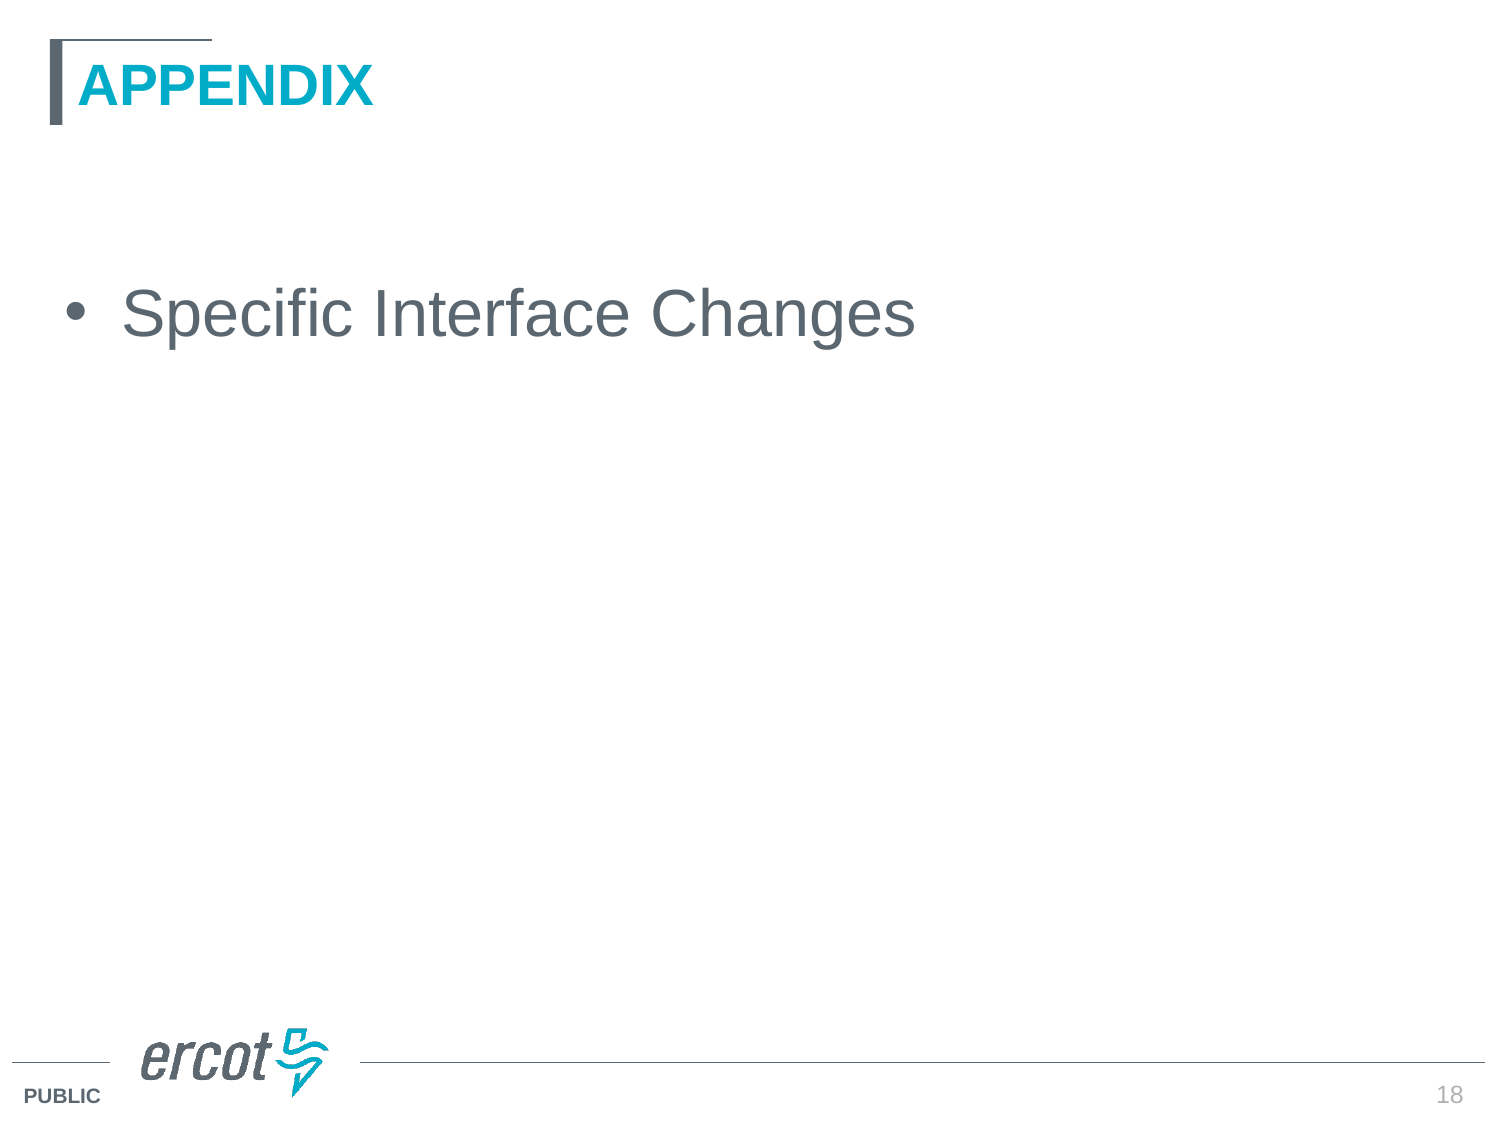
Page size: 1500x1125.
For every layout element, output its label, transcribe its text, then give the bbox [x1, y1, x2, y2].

title APPENDIX [62, 39, 1450, 228]
list Specific Interface Changes [50, 262, 1450, 972]
slide_number 18 [1412, 1076, 1488, 1112]
picture [137, 1024, 332, 1100]
